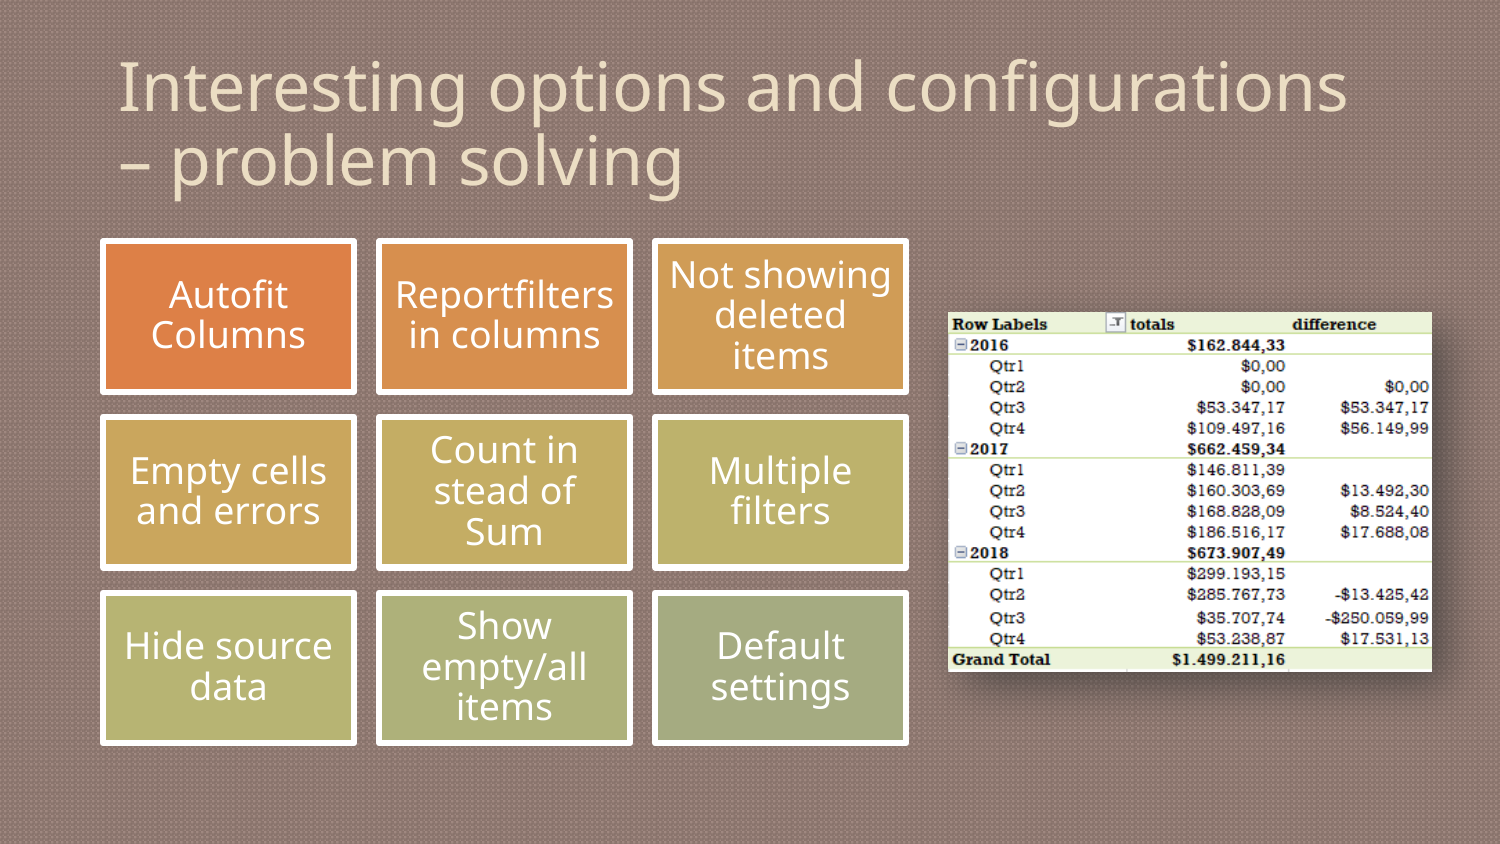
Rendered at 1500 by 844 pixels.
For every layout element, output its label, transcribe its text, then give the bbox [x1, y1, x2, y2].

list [102, 224, 907, 761]
title Interesting options and configurations – problem solving [103, 44, 1397, 208]
picture [947, 312, 1432, 672]
